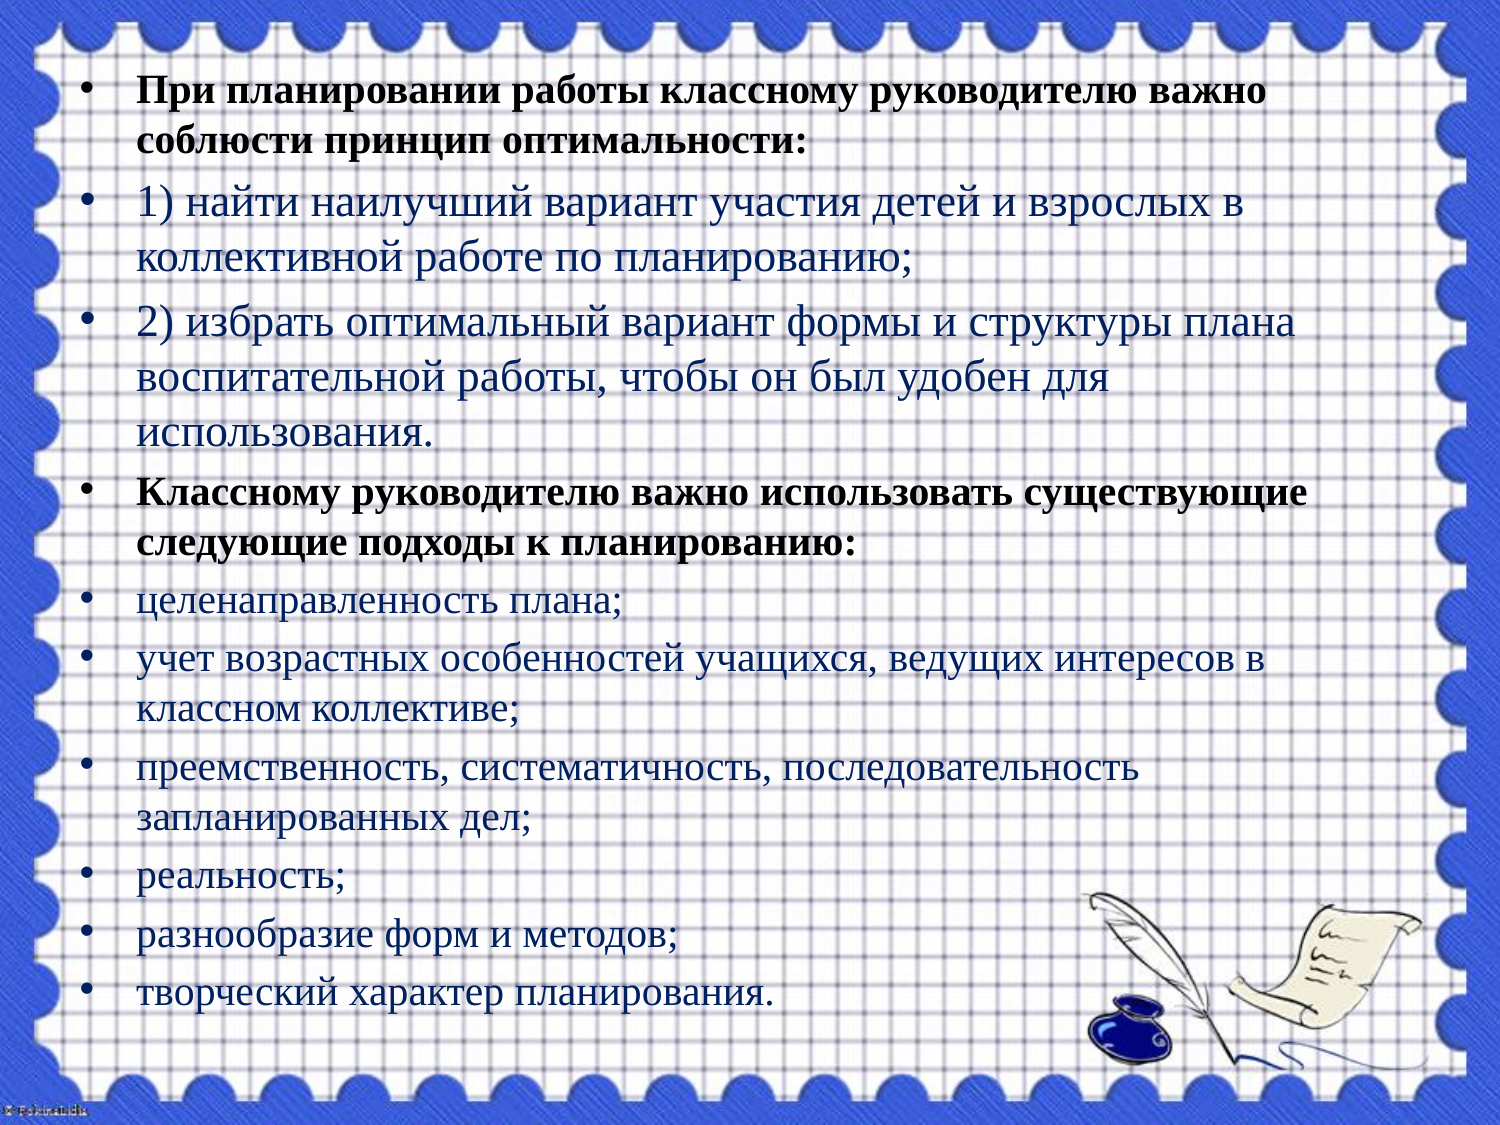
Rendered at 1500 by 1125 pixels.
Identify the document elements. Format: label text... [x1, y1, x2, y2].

picture [0, 0, 1500, 1125]
list При планировании работы классному руководителю важно соблюсти принцип оптимальности: 1) найти наилучший вариант участия детей и взрослых в коллективной работе по планированию; 2) избрать оптимальный вариант формы и структуры плана воспитательной работы, чтобы он был удобен для использования. Классному руководителю важно использовать существующие следующие подходы к планированию: целенаправленность плана; учет возрастных особенностей учащихся, ведущих интересов в классном коллективе; преемственность, систематичность, последовательность запланированных дел; реальность; разнообразие форм и методов; творческий характер планирования. [64, 54, 1424, 797]
